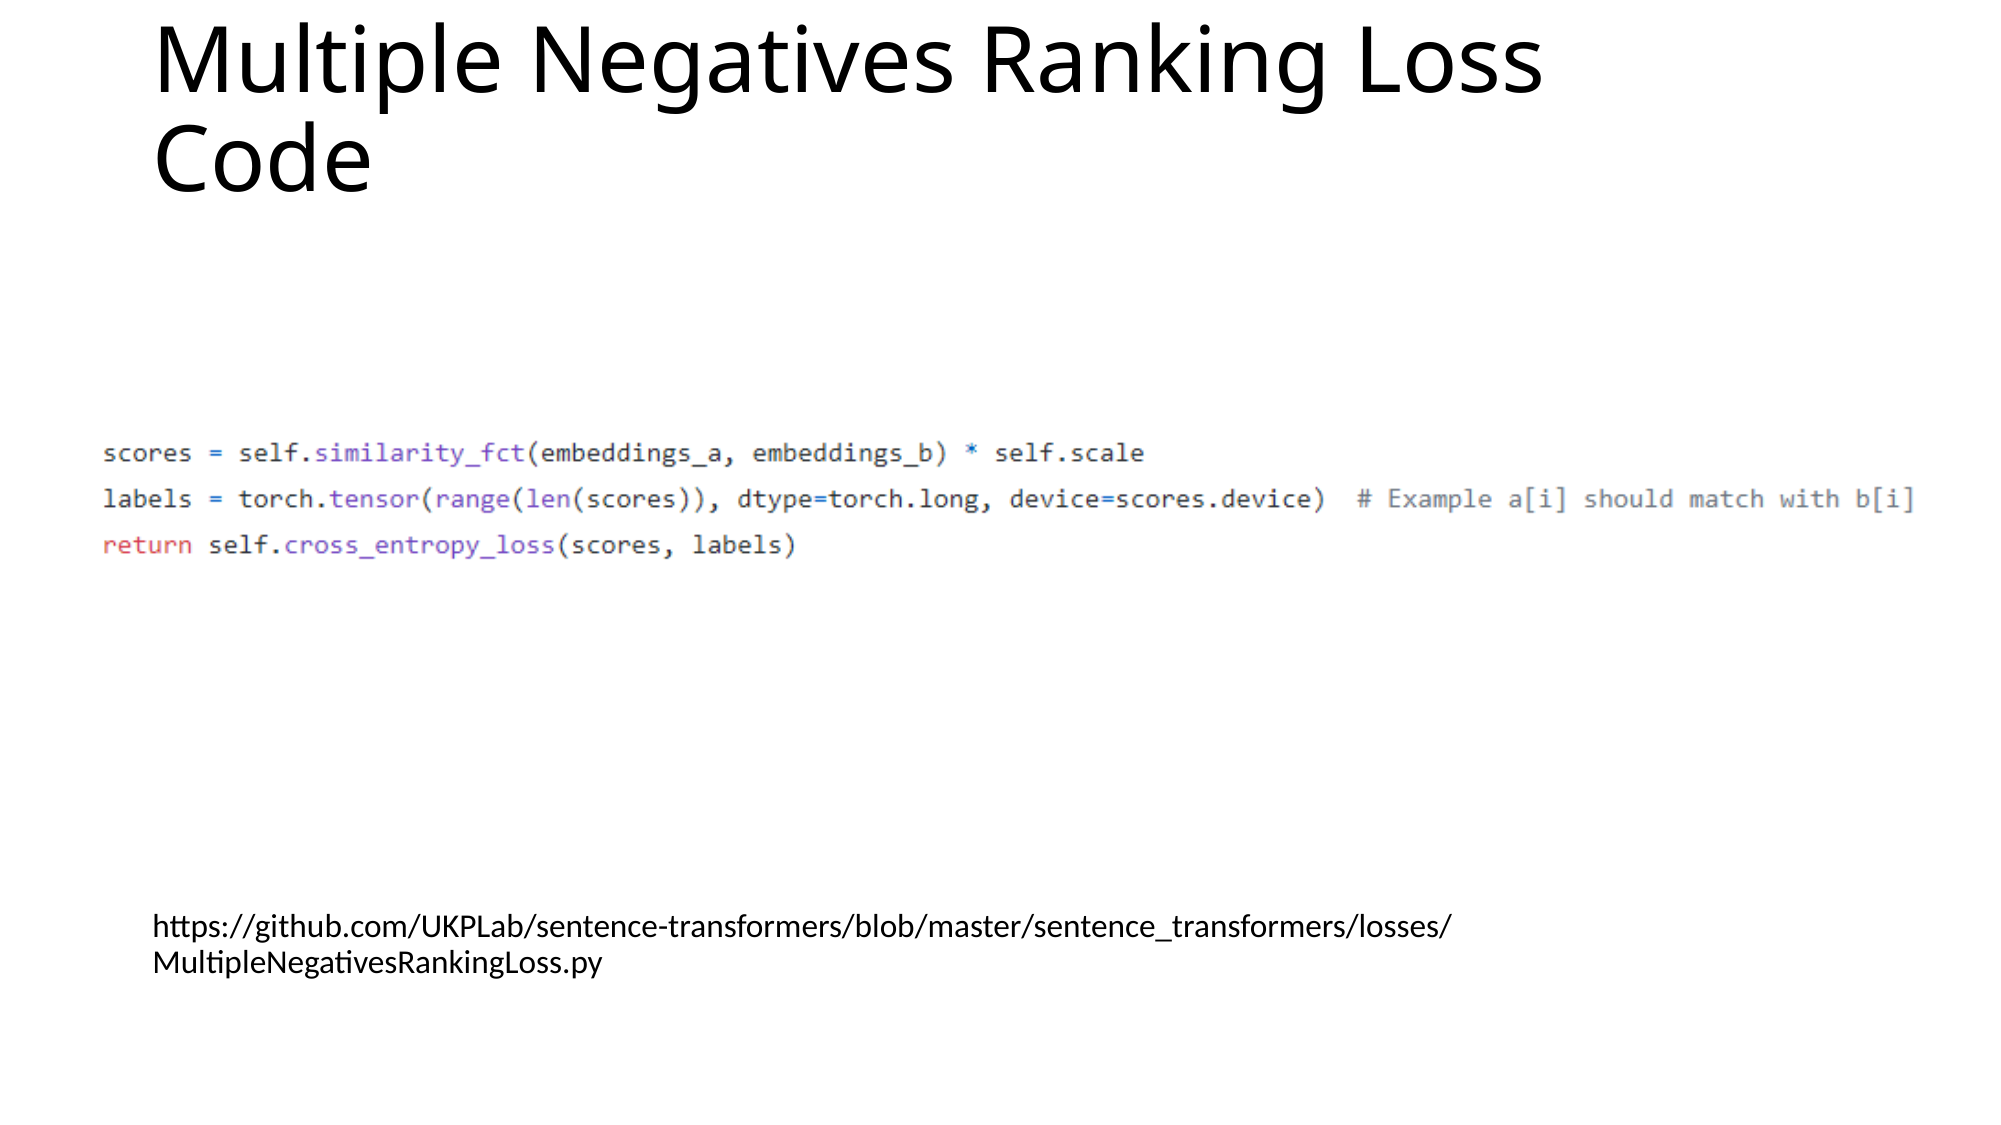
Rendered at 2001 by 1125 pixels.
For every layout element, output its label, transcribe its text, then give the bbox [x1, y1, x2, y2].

list https://github.com/UKPLab/sentence-transformers/blob/master/sentence_transformers/losses/MultipleNegativesRankingLoss.py [137, 901, 1863, 1014]
title Multiple Negatives Ranking Loss Code [137, 3, 1863, 222]
picture [81, 412, 1972, 596]
